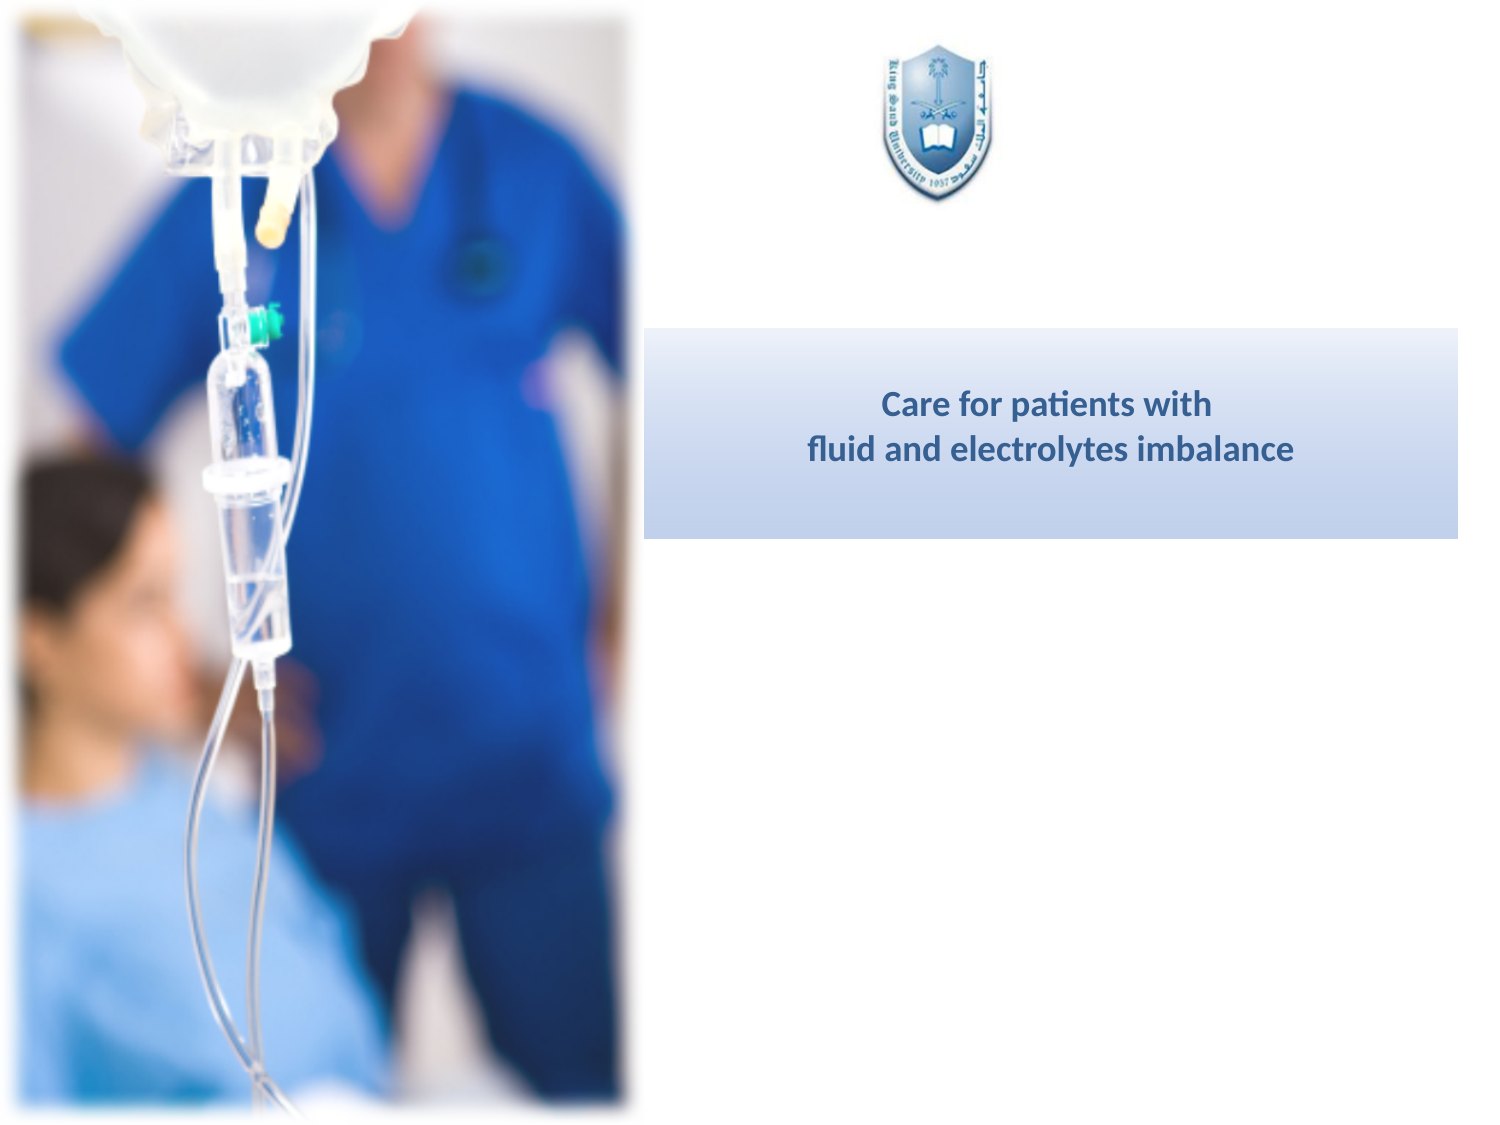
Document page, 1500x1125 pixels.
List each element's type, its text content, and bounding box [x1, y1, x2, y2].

title Care for patients with fluid and electrolytes imbalance [649, 328, 1458, 539]
picture [0, 0, 645, 1125]
picture [866, 34, 1008, 212]
